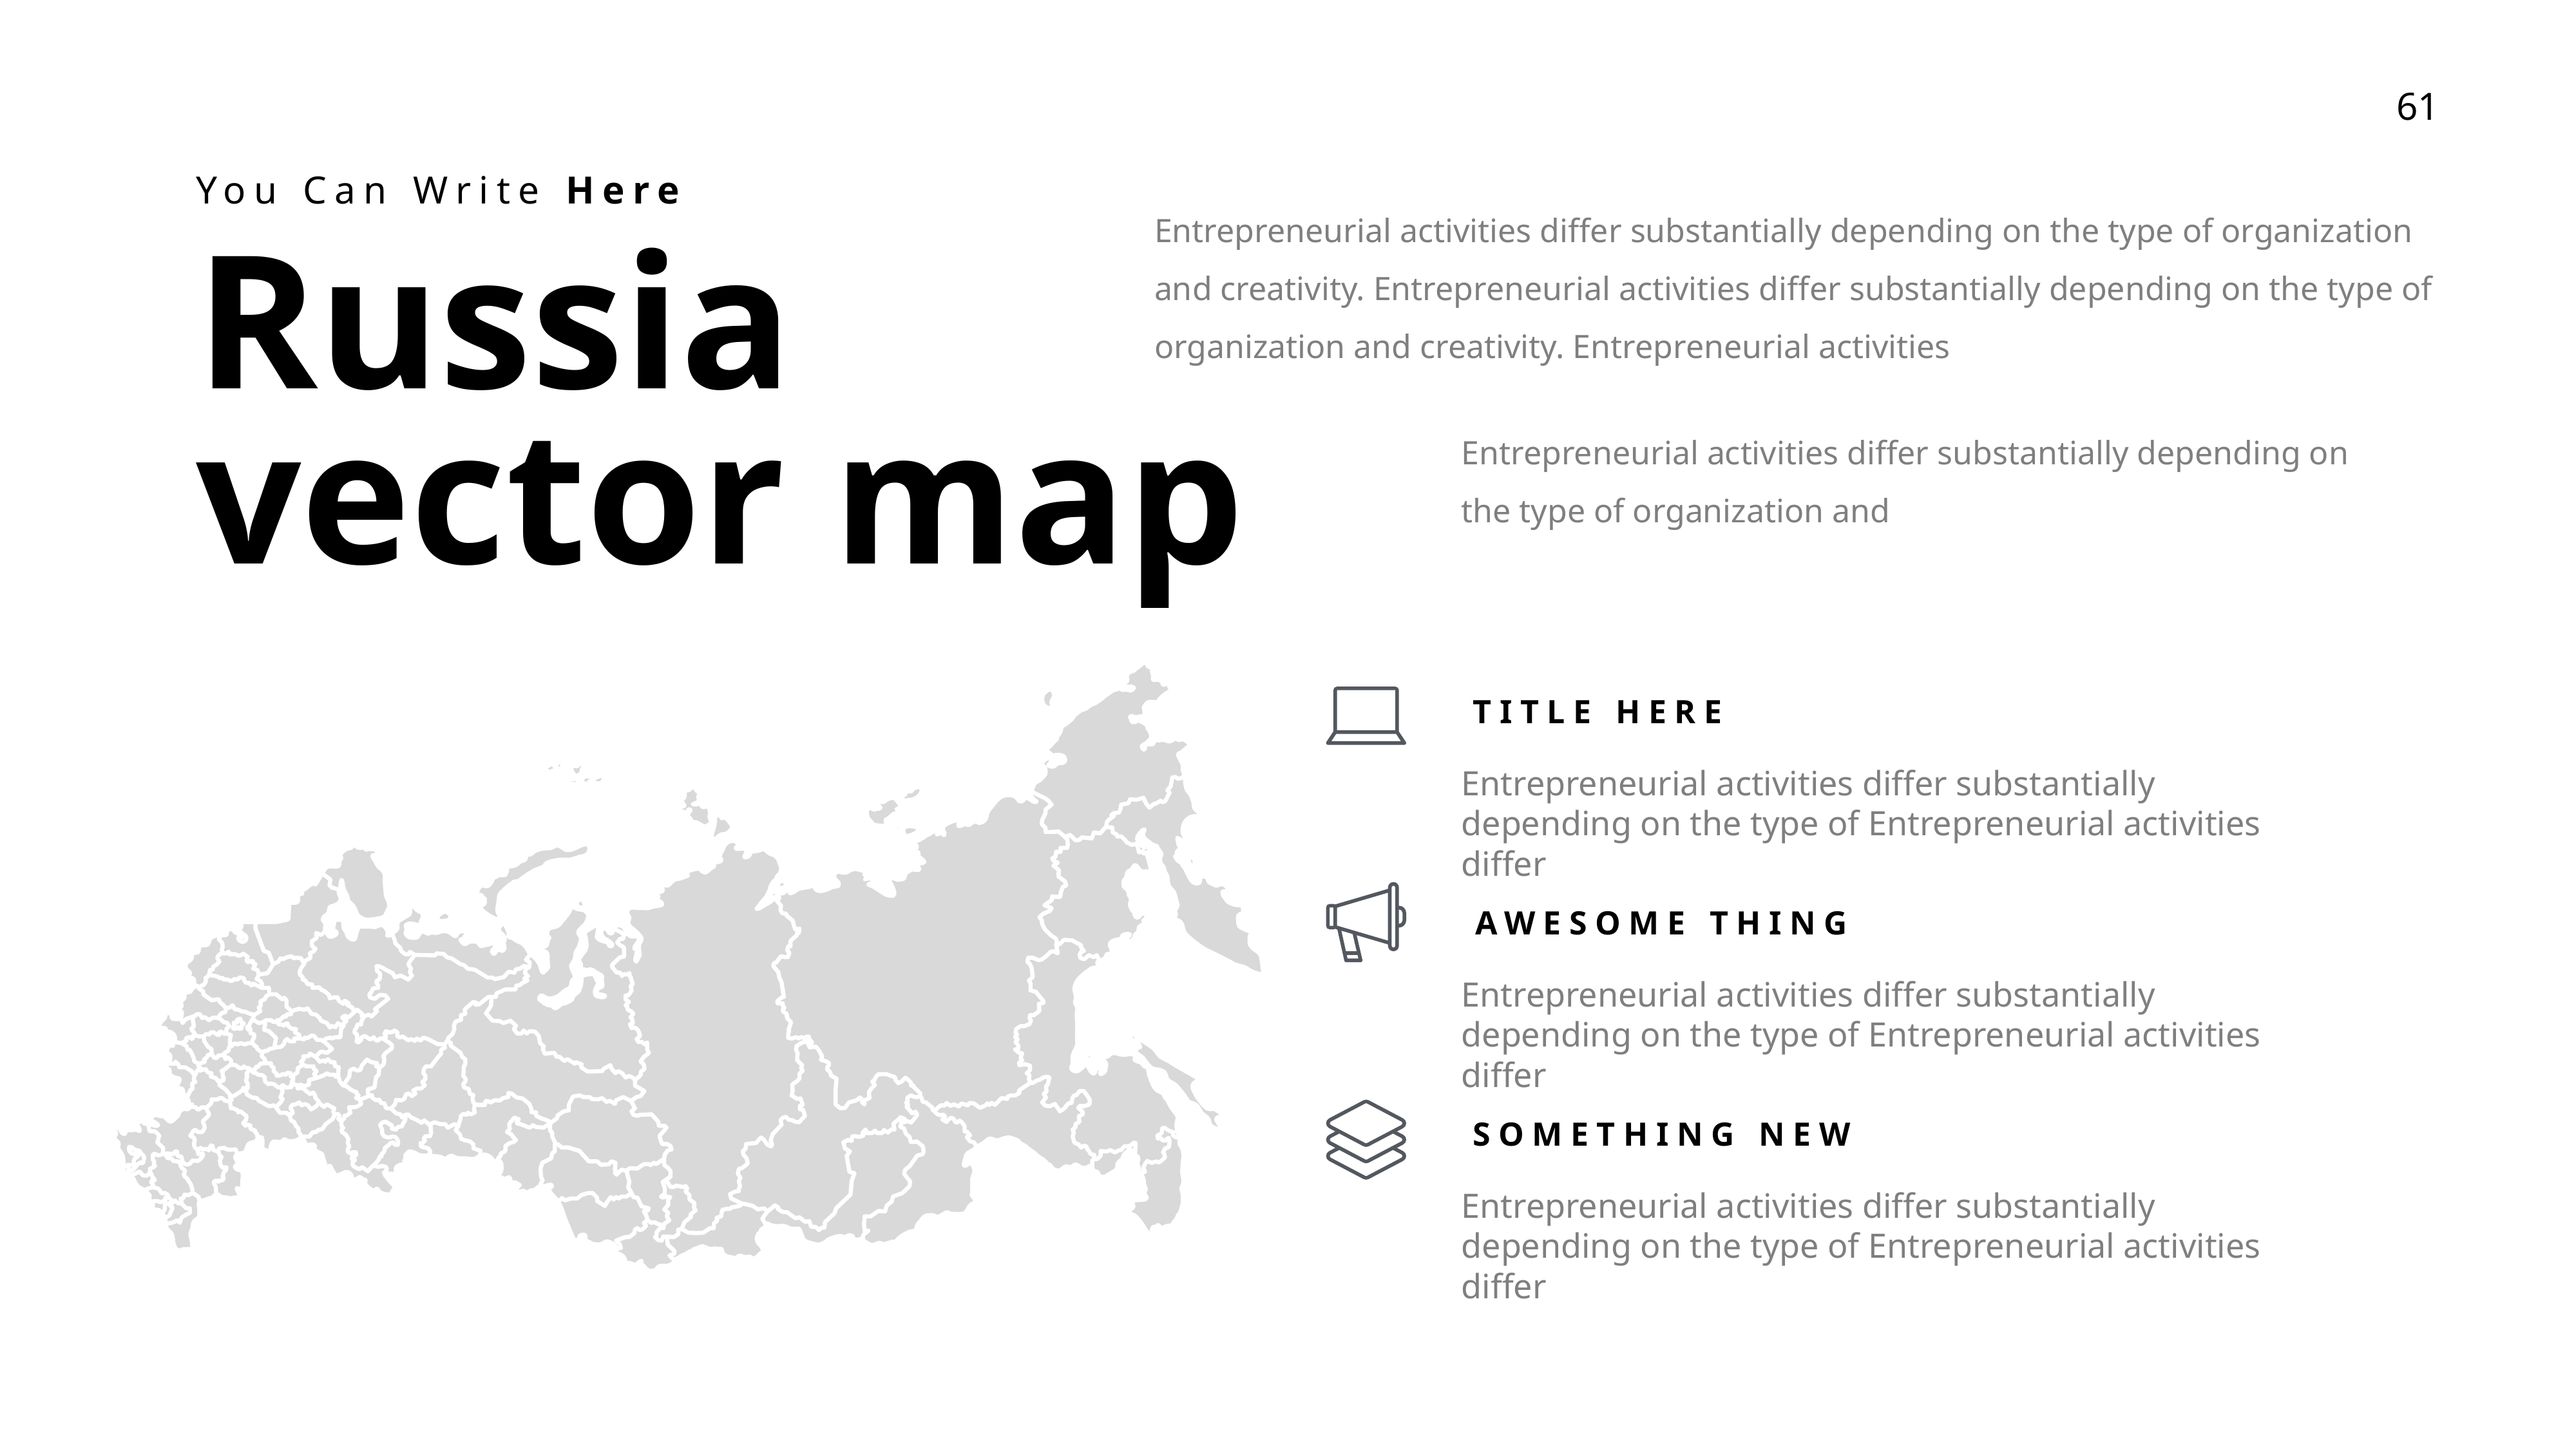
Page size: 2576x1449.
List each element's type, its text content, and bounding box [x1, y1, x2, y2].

text_box AWESOME THING [1465, 897, 1858, 946]
text_box [1326, 882, 1407, 963]
text_box Entrepreneurial activities differ substantially depending on the type of Entrepreneurial activities differ [1451, 968, 2281, 1099]
text_box Russia vector map [186, 245, 1337, 606]
text_box [1326, 687, 1407, 745]
text_box SOMETHING NEW [1463, 1108, 1860, 1157]
text_box [1326, 1099, 1407, 1180]
text_box You Can Write Here [186, 161, 841, 216]
text_box Entrepreneurial activities differ substantially depending on the type of Entrepreneurial activities differ [1451, 1179, 2281, 1310]
text_box TITLE HERE [1463, 687, 1732, 735]
text_box Entrepreneurial activities differ substantially depending on the type of organization and [1451, 408, 2392, 535]
text_box Entrepreneurial activities differ substantially depending on the type of organization and creativity. Entrepreneurial activities differ substantially depending on the type of organization and creativity. Entrepreneurial activities [1145, 186, 2447, 370]
text_box Entrepreneurial activities differ substantially depending on the type of Entrepreneurial activities differ [1451, 757, 2281, 888]
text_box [113, 660, 1277, 1271]
